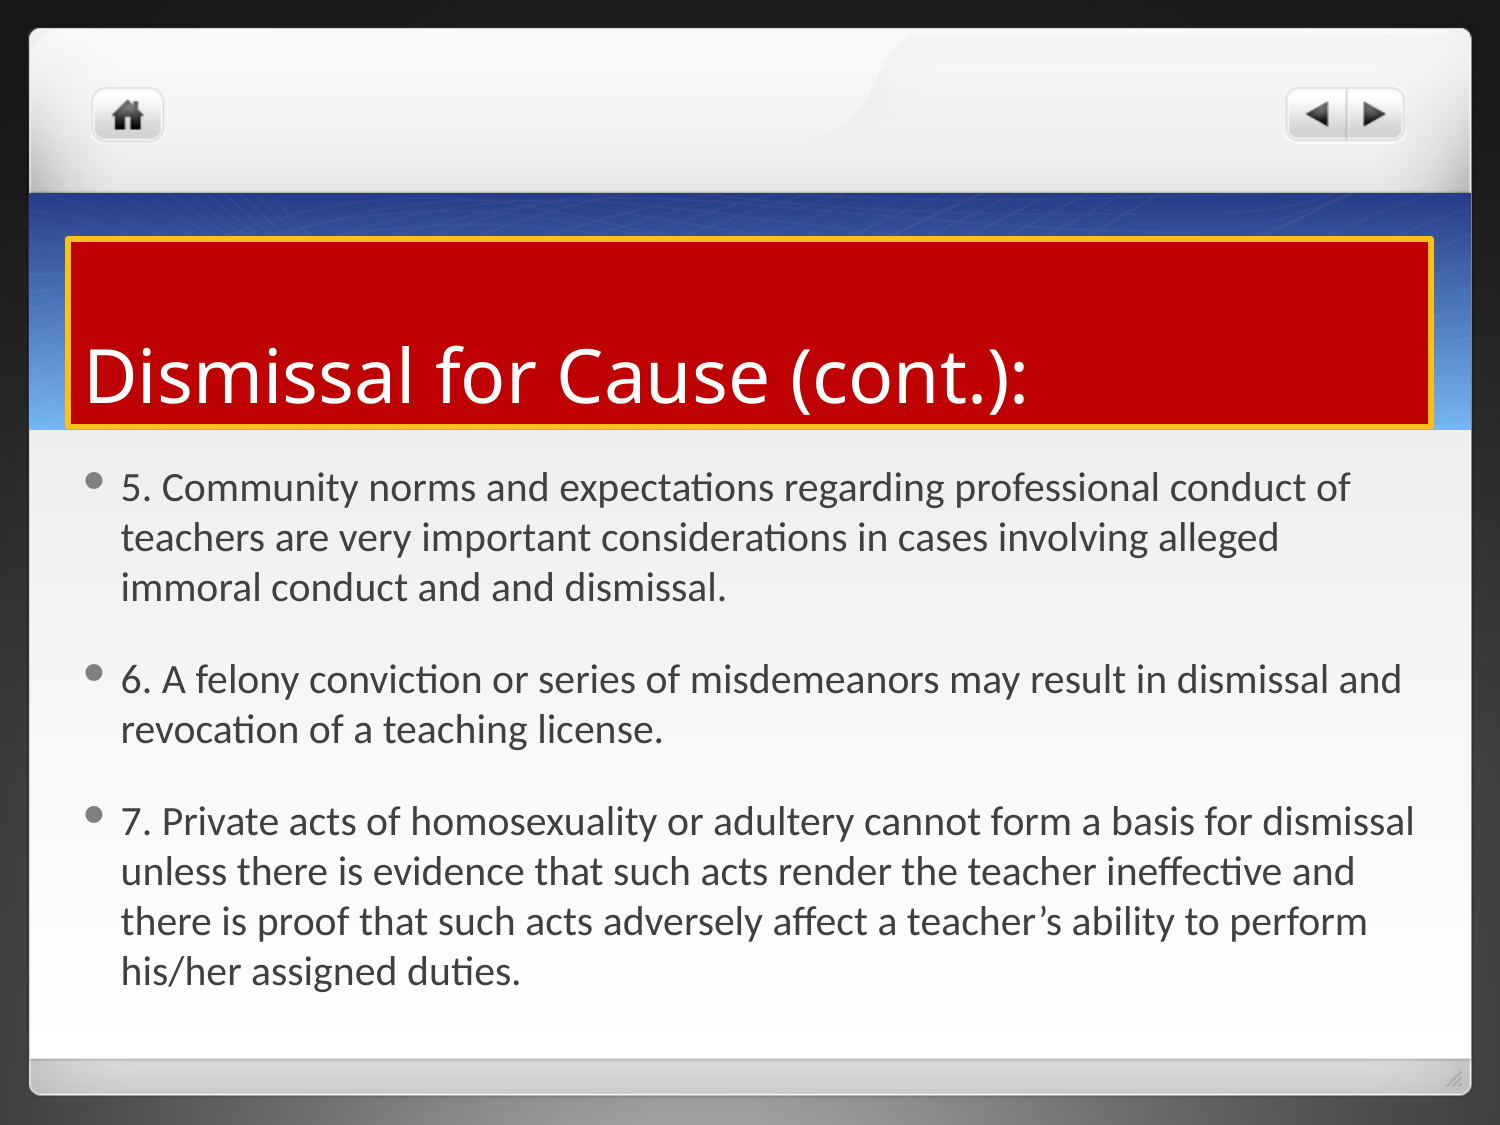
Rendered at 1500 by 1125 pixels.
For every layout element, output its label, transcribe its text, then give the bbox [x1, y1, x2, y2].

list 5. Community norms and expectations regarding professional conduct of teachers are very important considerations in cases involving alleged immoral conduct and and dismissal. 6. A felony conviction or series of misdemeanors may result in dismissal and revocation of a teaching license. 7. Private acts of homosexuality or adultery cannot form a basis for dismissal unless there is evidence that such acts render the teacher ineffective and there is proof that such acts adversely affect a teacher’s ability to perform his/her assigned duties. [68, 452, 1432, 1025]
title Dismissal for Cause (cont.): [65, 236, 1434, 429]
picture [0, 0, 1500, 1125]
